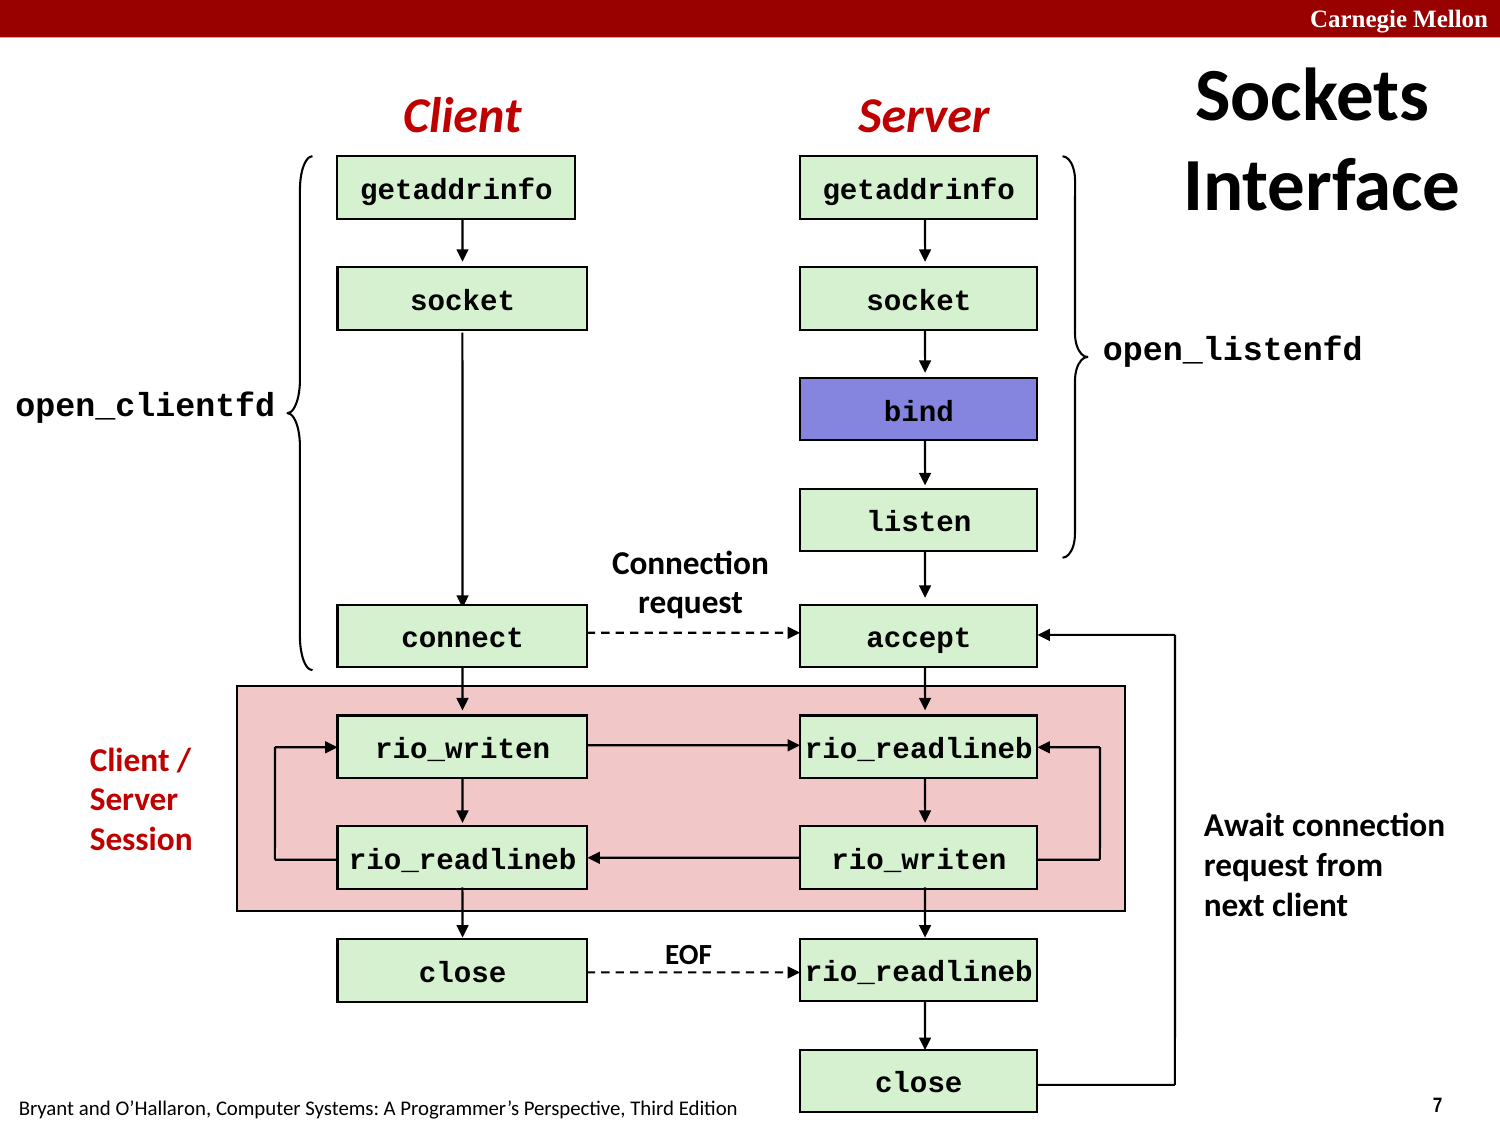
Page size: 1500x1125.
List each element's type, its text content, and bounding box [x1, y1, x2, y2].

text_box accept [799, 604, 1038, 633]
text_box listen [799, 488, 1038, 552]
text_box open_listenfd [1088, 320, 1378, 375]
text_box [1062, 156, 1088, 558]
text_box [456, 332, 469, 604]
text_box [918, 219, 932, 262]
text_box bind [799, 378, 1038, 441]
title Sockets Interface [1137, 37, 1488, 234]
text_box Connection request [597, 533, 785, 628]
text_box socket [337, 267, 588, 330]
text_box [74, 685, 332, 911]
text_box getaddrinfo [337, 156, 575, 219]
text_box Server [843, 74, 1005, 150]
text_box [337, 634, 1176, 1113]
text_box [918, 441, 932, 486]
text_box connect [337, 604, 588, 634]
text_box [918, 552, 932, 598]
text_box [918, 330, 932, 373]
text_box open_clientfd [0, 375, 291, 430]
text_box Await connection request from next client [1189, 796, 1461, 931]
text_box [456, 219, 469, 262]
text_box getaddrinfo [799, 156, 1038, 219]
text_box socket [799, 267, 1038, 330]
text_box Client [388, 74, 537, 150]
text_box [787, 626, 799, 633]
text_box [291, 156, 313, 671]
